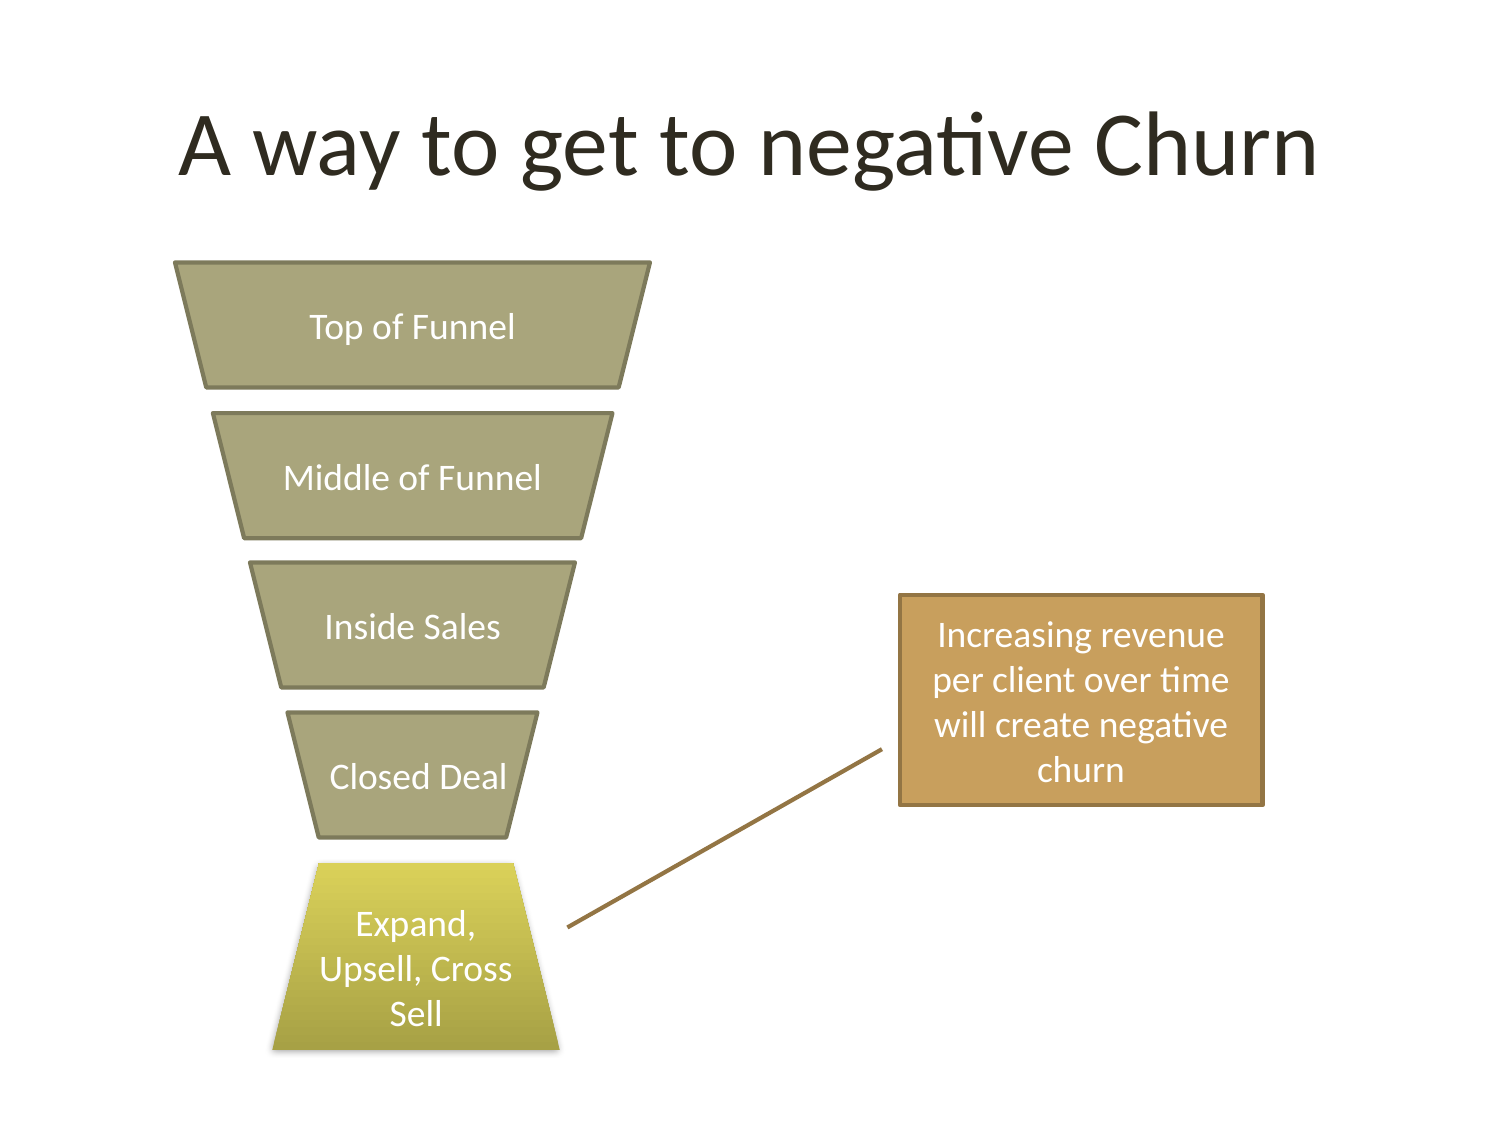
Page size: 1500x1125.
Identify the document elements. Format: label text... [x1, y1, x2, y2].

text_box Top of Funnel [294, 294, 531, 355]
text_box Closed Deal [314, 744, 523, 805]
text_box Inside Sales [309, 594, 516, 655]
text_box [172, 260, 652, 390]
text_box Expand, Upsell, Cross Sell [272, 862, 560, 1051]
text_box [247, 560, 577, 690]
text_box [210, 411, 615, 541]
text_box Middle of Funnel [267, 445, 557, 506]
text_box Increasing revenue per client over time will create negative churn [898, 593, 1265, 807]
text_box [285, 710, 540, 840]
text_box Increasing revenue per client over time will create negative churn [566, 747, 884, 930]
title A way to get to negative Churn [75, 45, 1425, 233]
